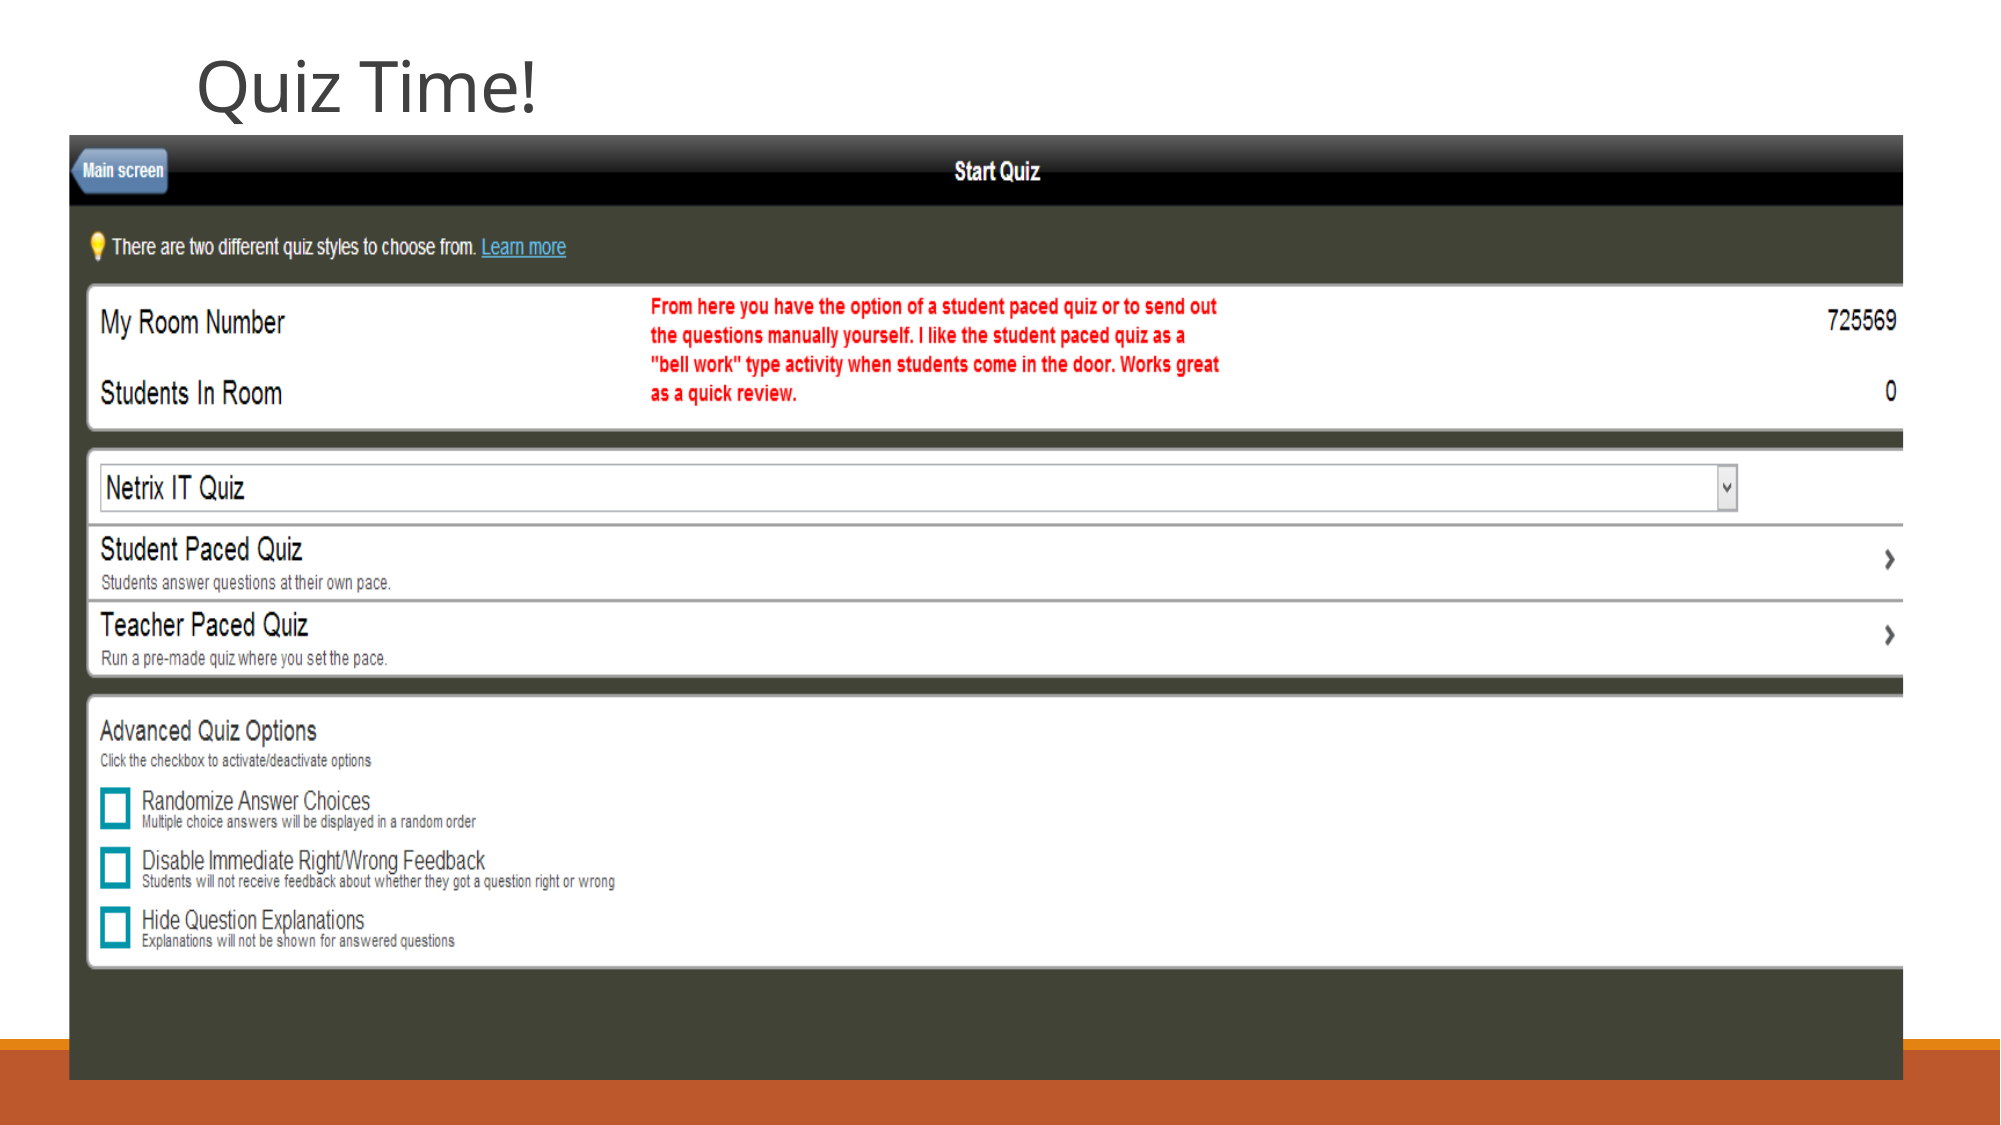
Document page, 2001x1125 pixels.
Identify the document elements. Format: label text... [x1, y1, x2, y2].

title Quiz Time! [180, 47, 1830, 131]
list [68, 134, 1904, 1081]
